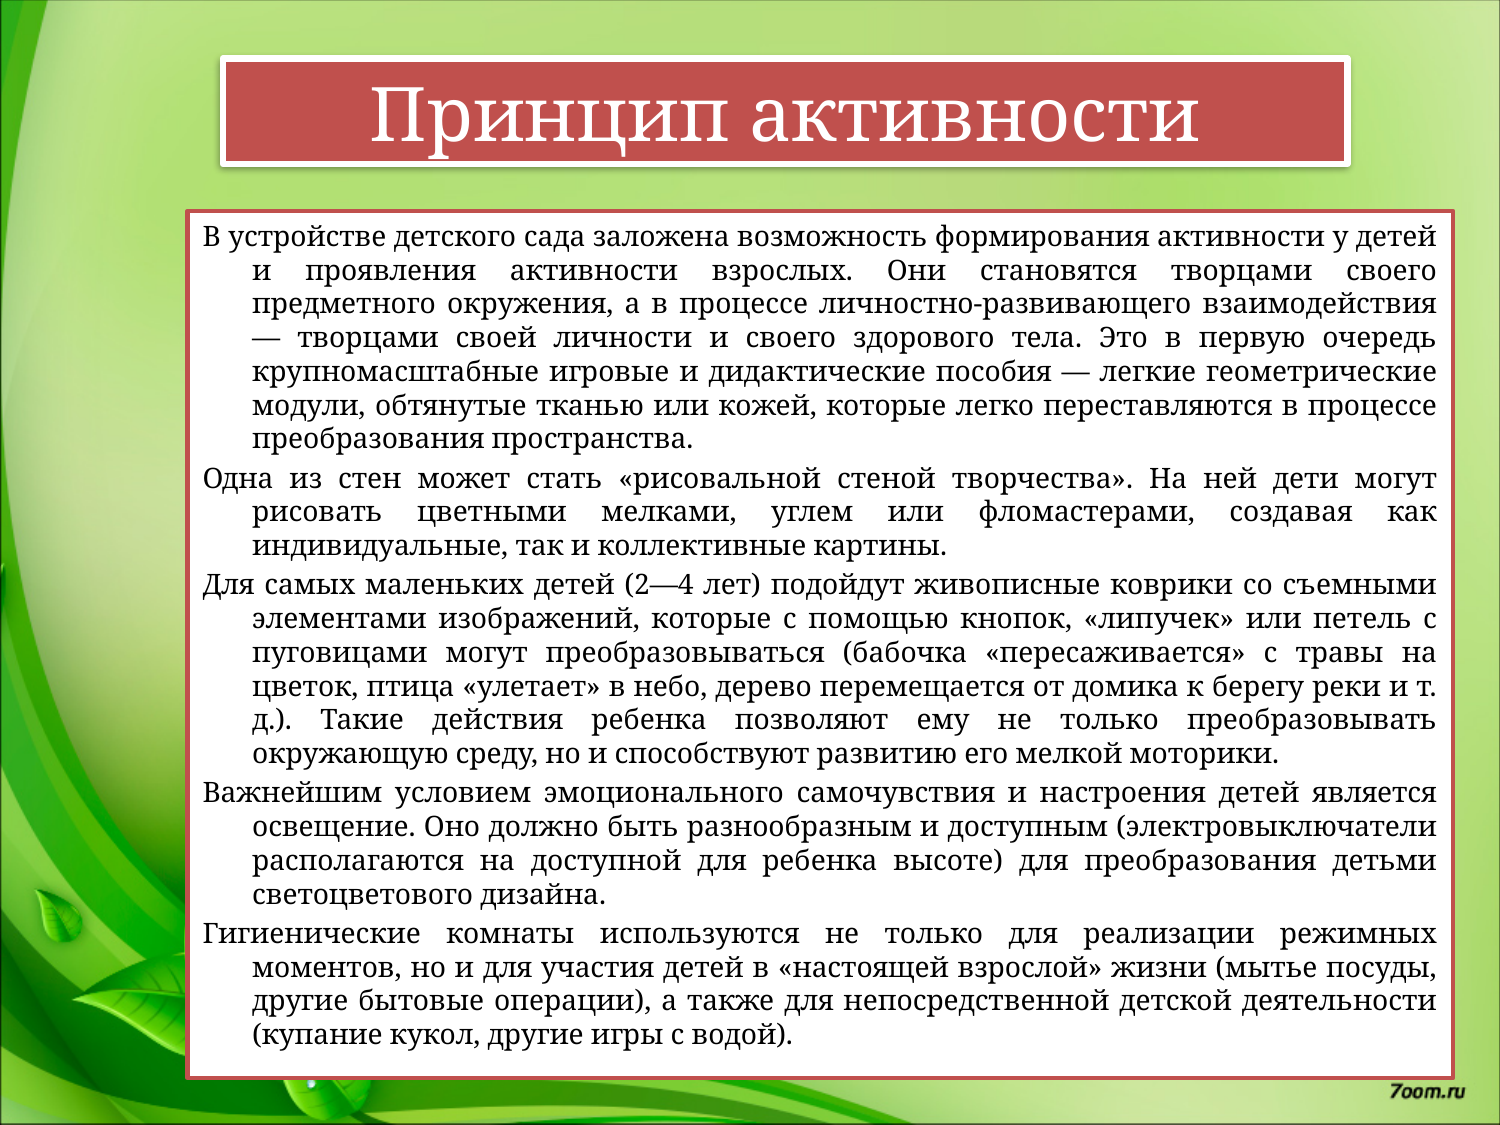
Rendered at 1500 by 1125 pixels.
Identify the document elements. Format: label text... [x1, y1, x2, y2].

list В устройстве детского сада заложена возможность формирования активности у детей и проявления активности взрослых. Они становятся творцами своего предметного окружения, а в процессе личностно-развивающего взаимодействия — творцами своей личности и своего здорового тела. Это в первую очередь крупномасштабные игровые и дидактические пособия — легкие геометрические модули, обтянутые тканью или кожей, которые легко переставляются в процессе преобразования пространства. Одна из стен может стать «рисовальной стеной творчества». На ней дети могут рисовать цветными мелками, углем или фломастерами, создавая как индивидуальные, так и коллективные картины. Для самых маленьких детей (2—4 лет) подойдут живописные коврики со съемными элементами изображений, которые с помощью кнопок, «липучек» или петель с пуговицами могут преобразовываться (бабочка «пересаживается» с травы на цветок, птица «улетает» в небо, дерево перемещается от домика к берегу реки и т. д.). Такие действия ребенка позволяют ему не только преобразовывать окружающую среду, но и способствуют развитию его мелкой моторики. Важнейшим условием эмоционального самочувствия и настроения детей является освещение. Оно должно быть разнообразным и доступным (электровыключатели располагаются на доступной для ребенка высоте) для преобразования детьми светоцветового дизайна. Гигиенические комнаты используются не только для реализации режимных моментов, но и для участия детей в «настоящей взрослой» жизни (мытье посуды, другие бытовые операции), а также для непосредственной детской деятельности (купание кукол, другие игры с водой). [185, 209, 1455, 1080]
title Принцип активности [220, 55, 1351, 167]
picture [0, 0, 1500, 1125]
